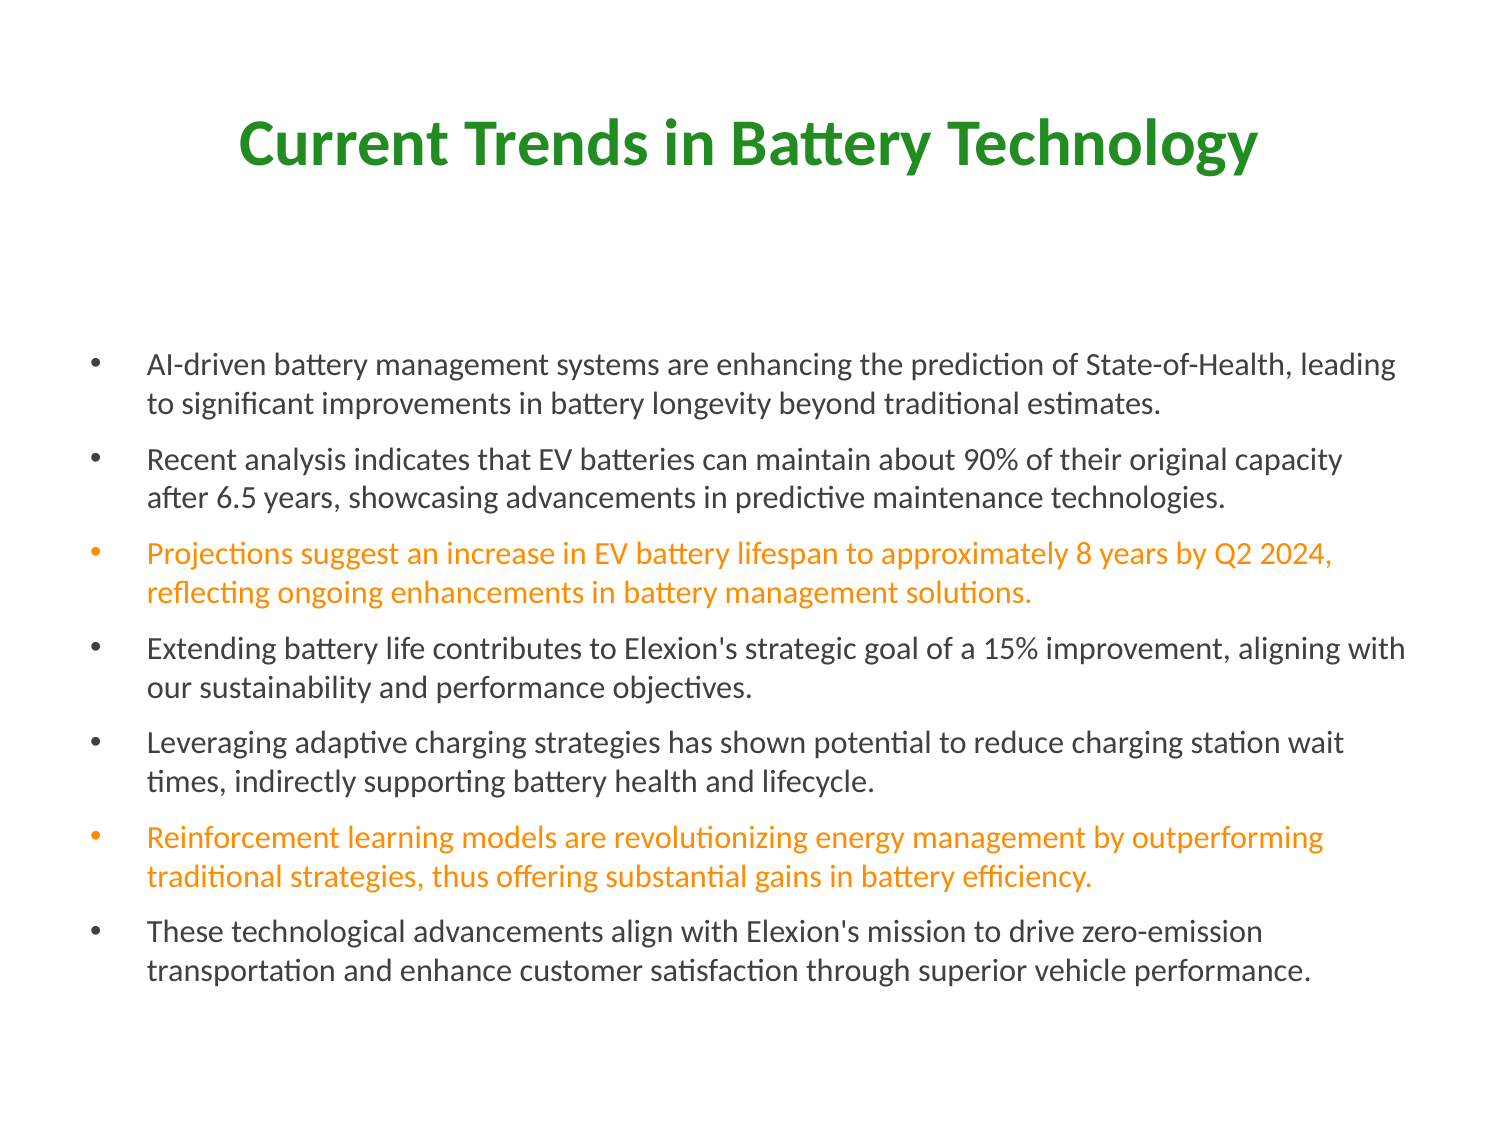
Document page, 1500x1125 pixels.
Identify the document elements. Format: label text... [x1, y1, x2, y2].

title Current Trends in Battery Technology [75, 45, 1425, 233]
list AI-driven battery management systems are enhancing the prediction of State-of-Health, leading to significant improvements in battery longevity beyond traditional estimates. Recent analysis indicates that EV batteries can maintain about 90% of their original capacity after 6.5 years, showcasing advancements in predictive maintenance technologies. Projections suggest an increase in EV battery lifespan to approximately 8 years by Q2 2024, reflecting ongoing enhancements in battery management solutions. Extending battery life contributes to Elexion's strategic goal of a 15% improvement, aligning with our sustainability and performance objectives. Leveraging adaptive charging strategies has shown potential to reduce charging station wait times, indirectly supporting battery health and lifecycle. Reinforcement learning models are revolutionizing energy management by outperforming traditional strategies, thus offering substantial gains in battery efficiency. These technological advancements align with Elexion's mission to drive zero-emission transportation and enhance customer satisfaction through superior vehicle performance. [75, 260, 1425, 1004]
